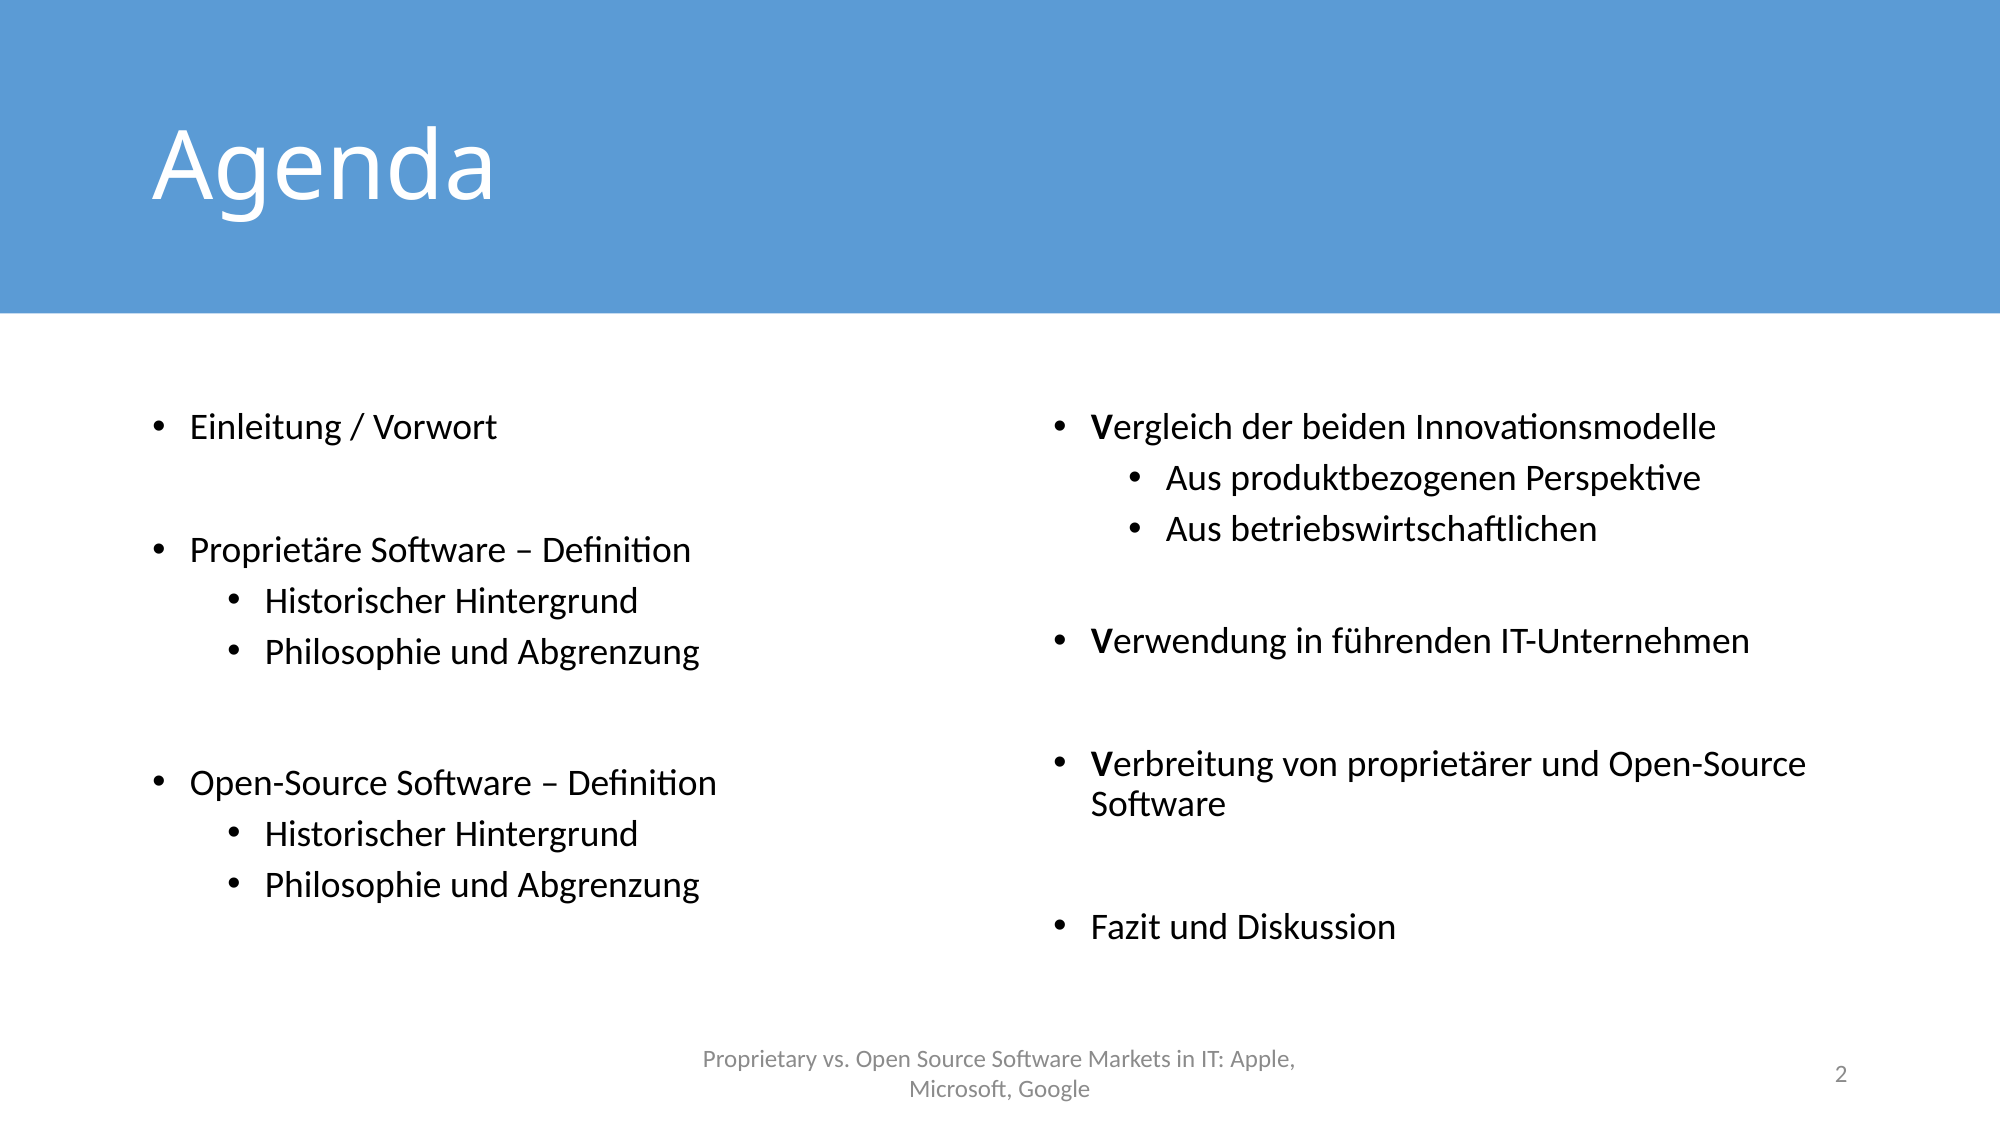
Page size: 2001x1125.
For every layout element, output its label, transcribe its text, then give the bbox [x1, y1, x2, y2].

footer Proprietary vs. Open Source Software Markets in IT: Apple, Microsoft, Google [662, 1042, 1338, 1103]
title Agenda [137, 59, 1863, 278]
text_box [0, 0, 2000, 314]
list Einleitung / Vorwort Proprietäre Software – Definition Historischer Hintergrund Philosophie und Abgrenzung Open-Source Software – Definition Historischer Hintergrund Philosophie und Abgrenzung [137, 399, 1006, 1014]
text_box Vergleich der beiden Innovationsmodelle Aus produktbezogenen Perspektive Aus betriebswirtschaftlichen Verwendung in führenden IT-Unternehmen Verbreitung von proprietärer und Open-Source Software Fazit und Diskussion [1038, 399, 1907, 1014]
slide_number 2 [1412, 1042, 1863, 1103]
